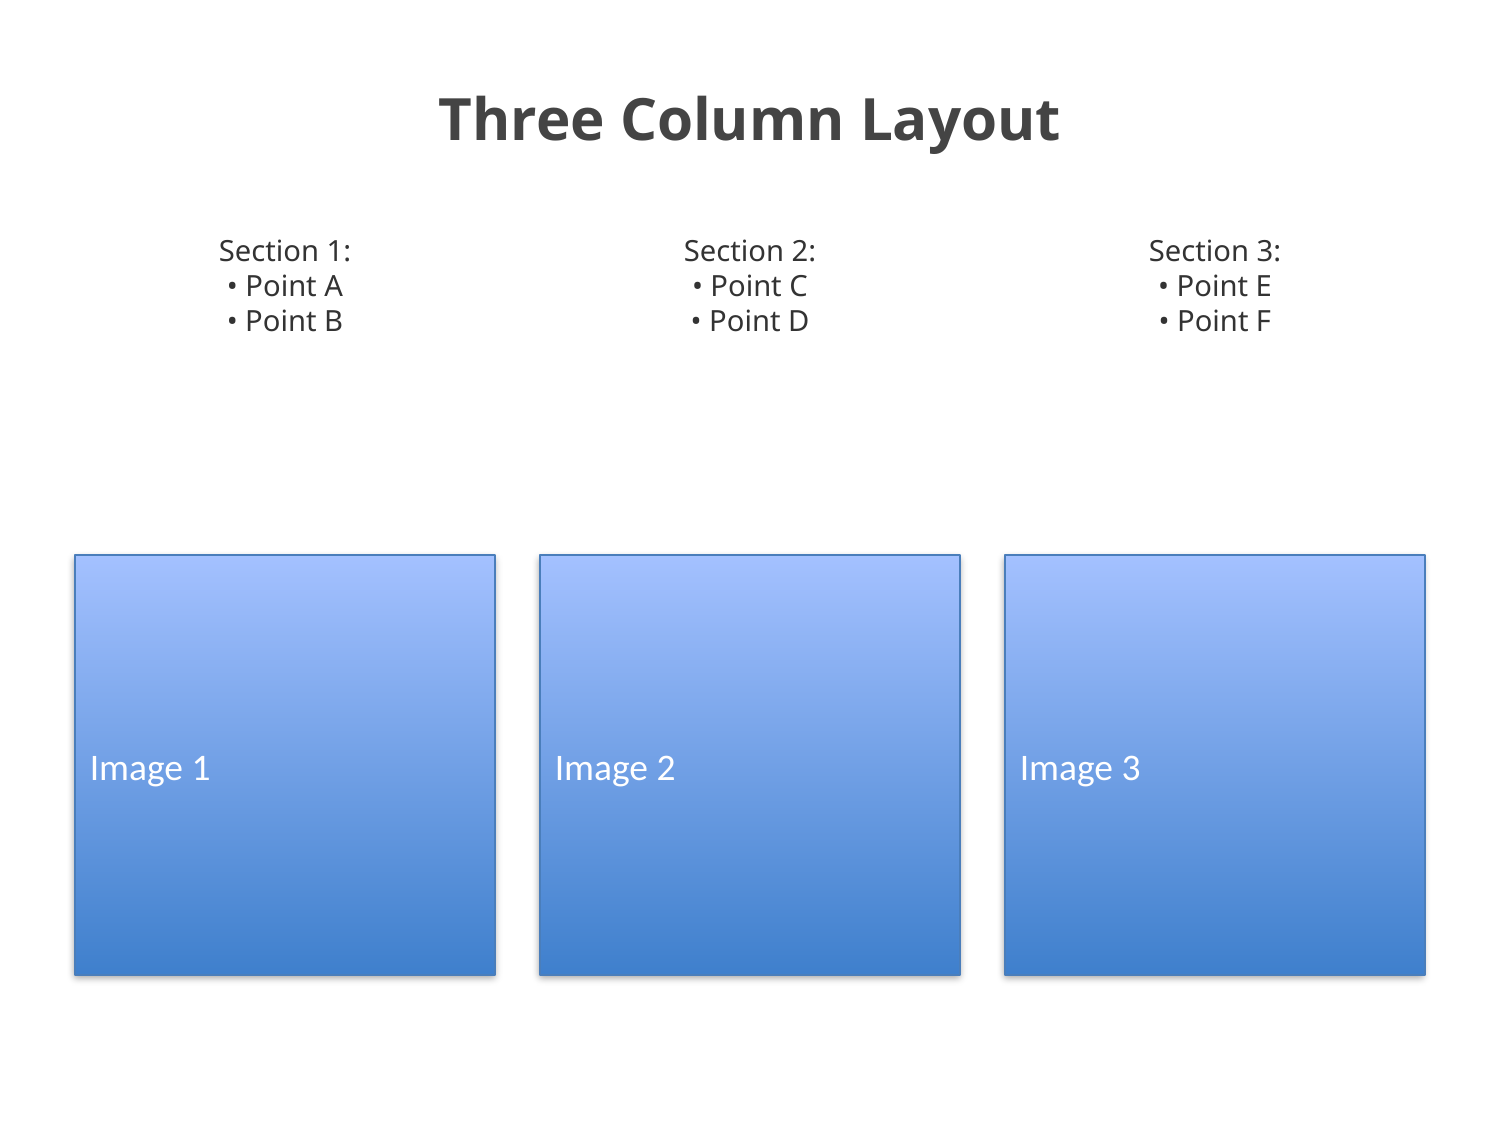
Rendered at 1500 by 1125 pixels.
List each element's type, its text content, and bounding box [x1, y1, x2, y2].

text_box Section 1: • Point A • Point B [203, 224, 366, 345]
text_box Image 2 [539, 554, 961, 976]
text_box Section 2: • Point C • Point D [668, 224, 831, 345]
text_box Section 3: • Point E • Point F [1133, 224, 1296, 345]
text_box Image 1 [74, 554, 496, 976]
text_box Image 3 [1004, 554, 1426, 976]
text_box Three Column Layout [423, 75, 1076, 160]
